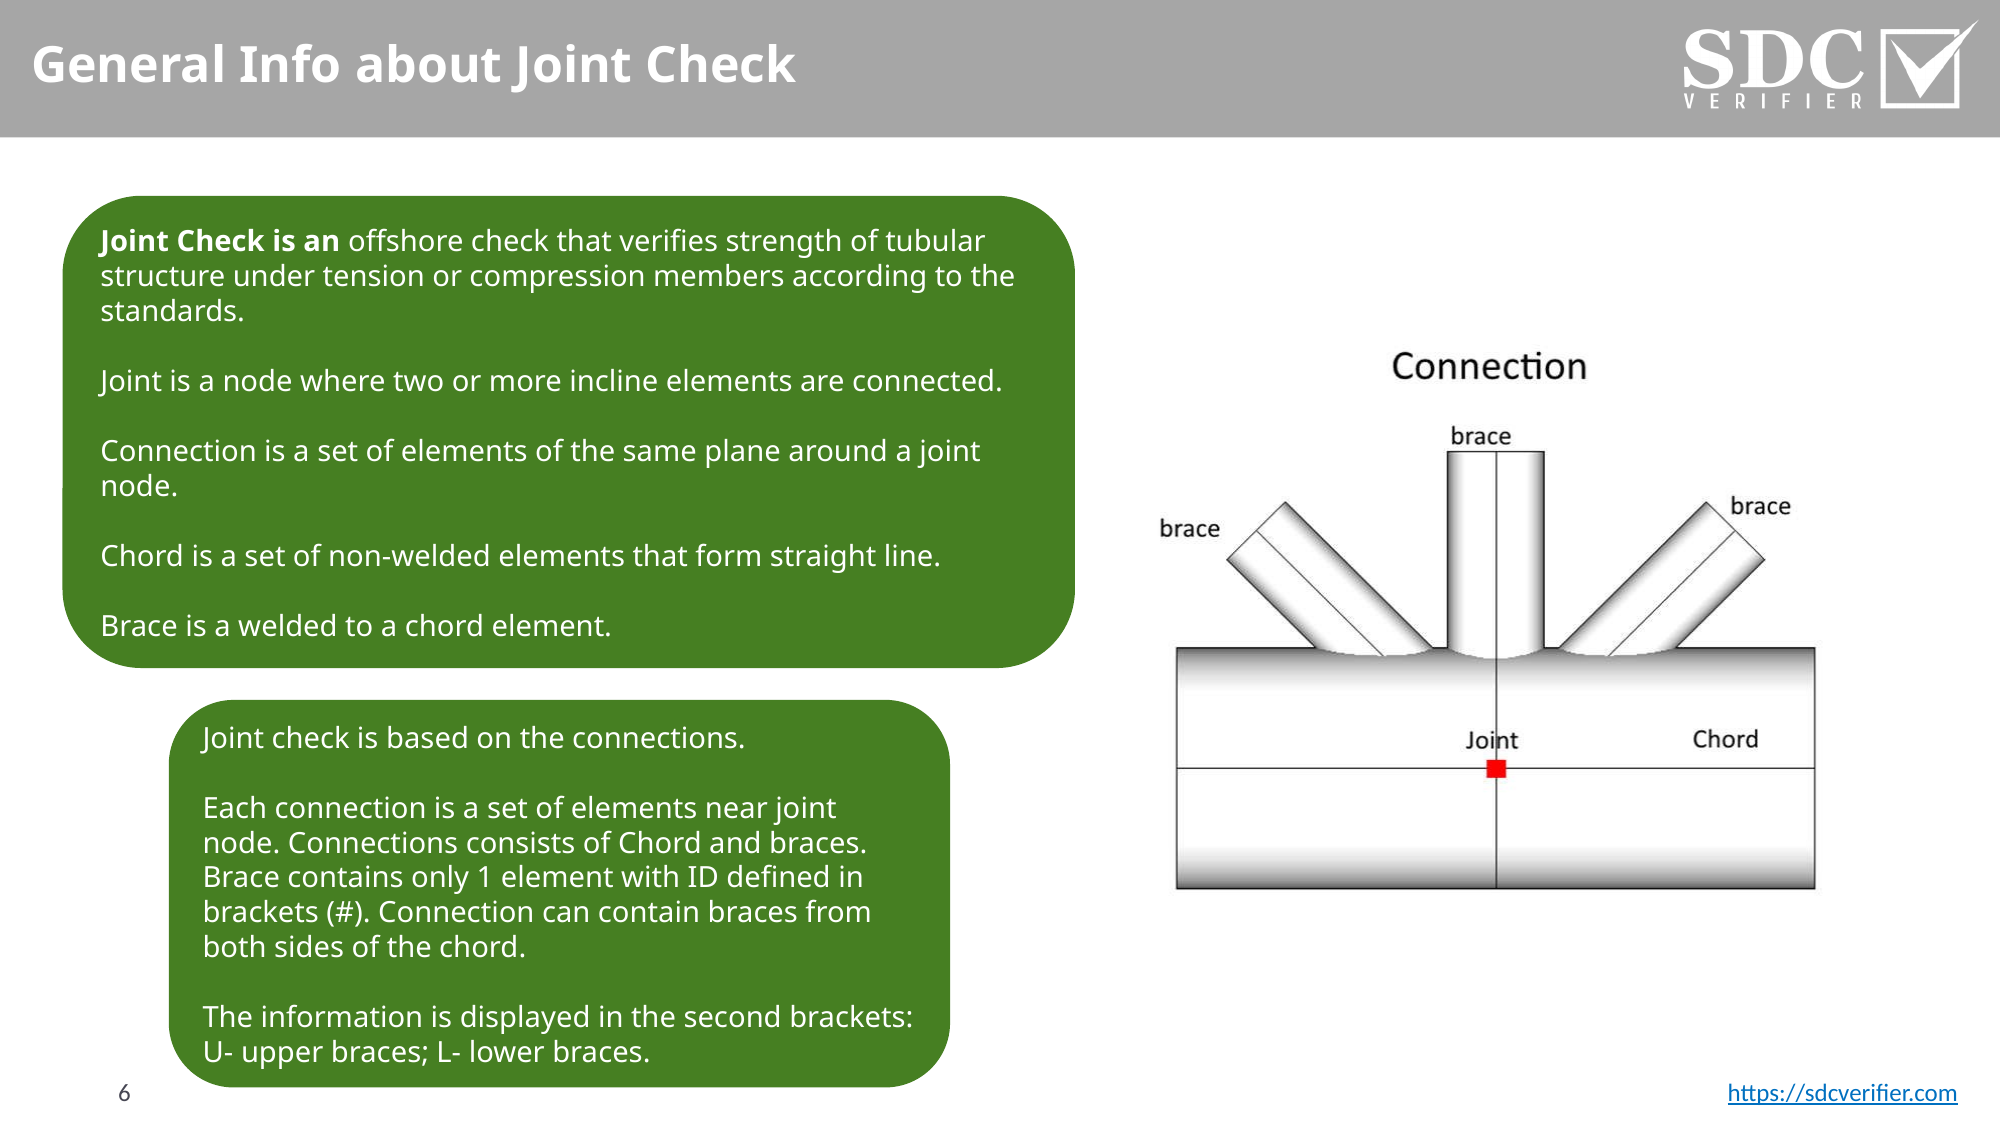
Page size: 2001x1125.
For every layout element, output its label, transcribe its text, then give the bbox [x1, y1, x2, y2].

text_box Joint check is based on the connections. Each connection is a set of elements near joint node. Connections consists of Chord and braces. Brace contains only 1 element with ID defined in brackets (#). Connection can contain braces from both sides of the chord. The information is displayed in the second brackets: U- upper braces; L- lower braces. [167, 698, 952, 1090]
slide_number 6 [1, 1061, 146, 1122]
picture [1644, 0, 2000, 148]
text_box Joint Check is an offshore check that verifies strength of tubular structure under tension or compression members according to the standards. Joint is a node where two or more incline elements are connected. Connection is a set of elements of the same plane around a joint node. Chord is a set of non-welded elements that form straight line. Brace is a welded to a chord element. [60, 194, 1077, 670]
title General Info about Joint Check [16, 24, 1948, 113]
picture [999, 344, 1990, 956]
